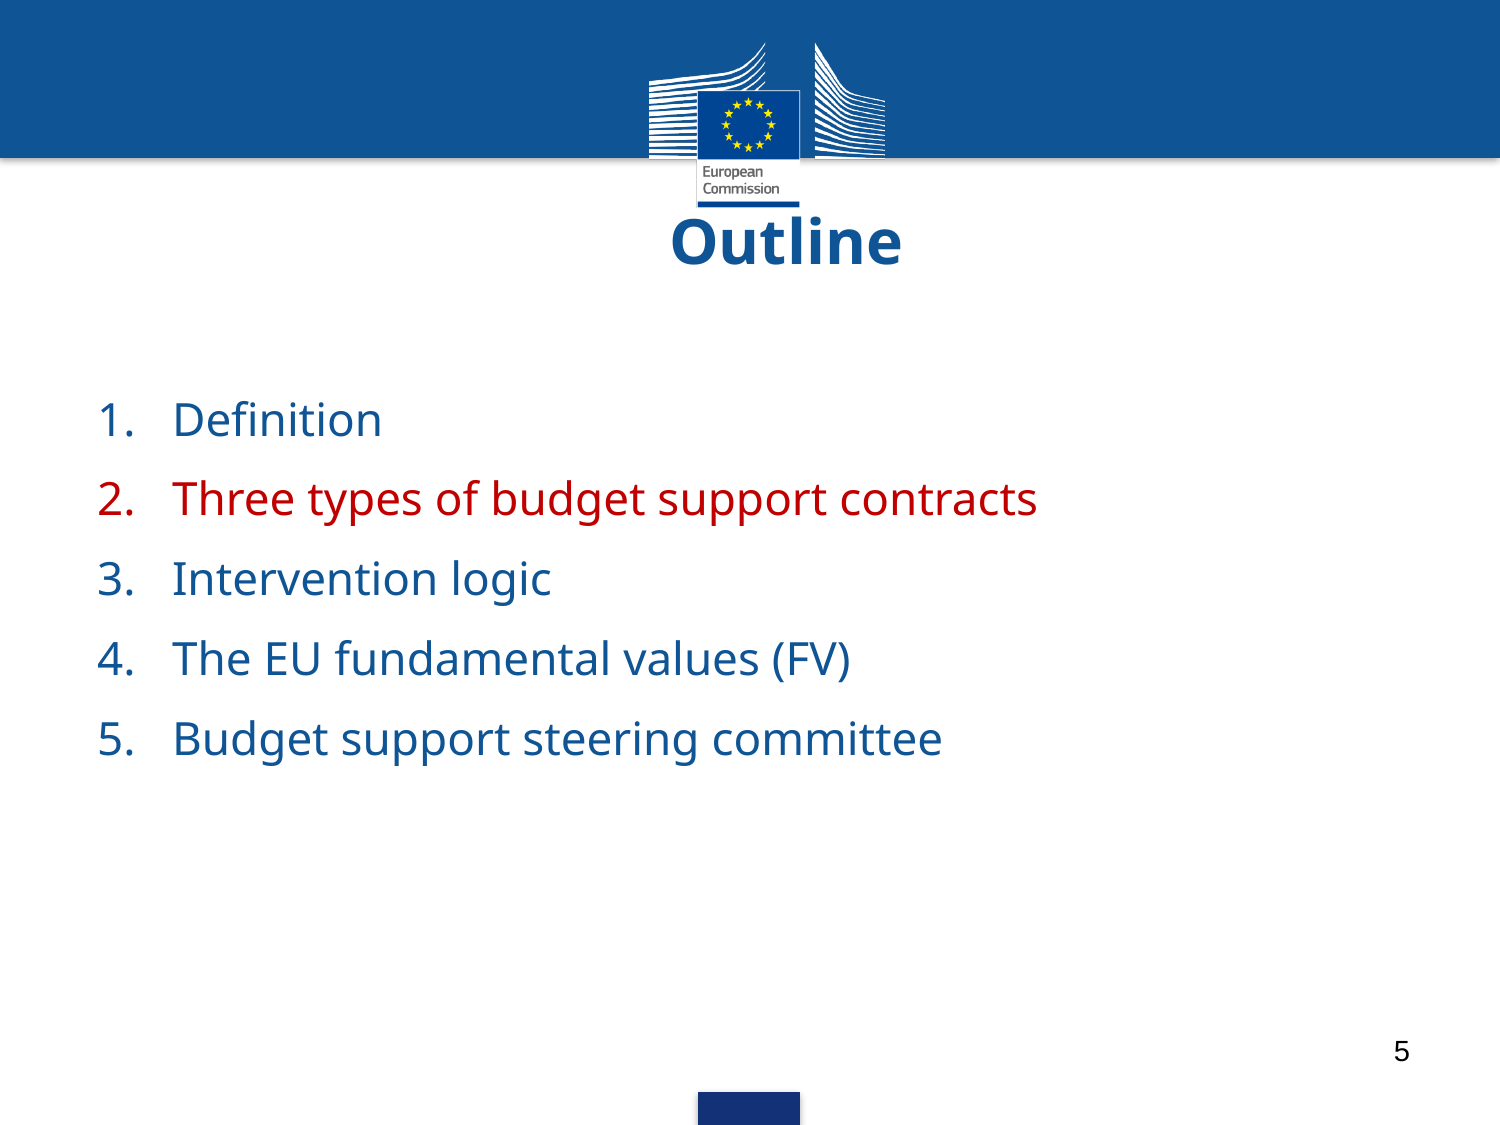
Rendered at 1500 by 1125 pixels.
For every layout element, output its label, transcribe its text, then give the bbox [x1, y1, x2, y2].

list Definition Three types of budget support contracts Intervention logic The EU fundamental values (FV) Budget support steering committee [81, 302, 1433, 1083]
slide_number 5 [1074, 1024, 1426, 1103]
title Outline [81, 175, 1433, 302]
picture [649, 42, 885, 175]
